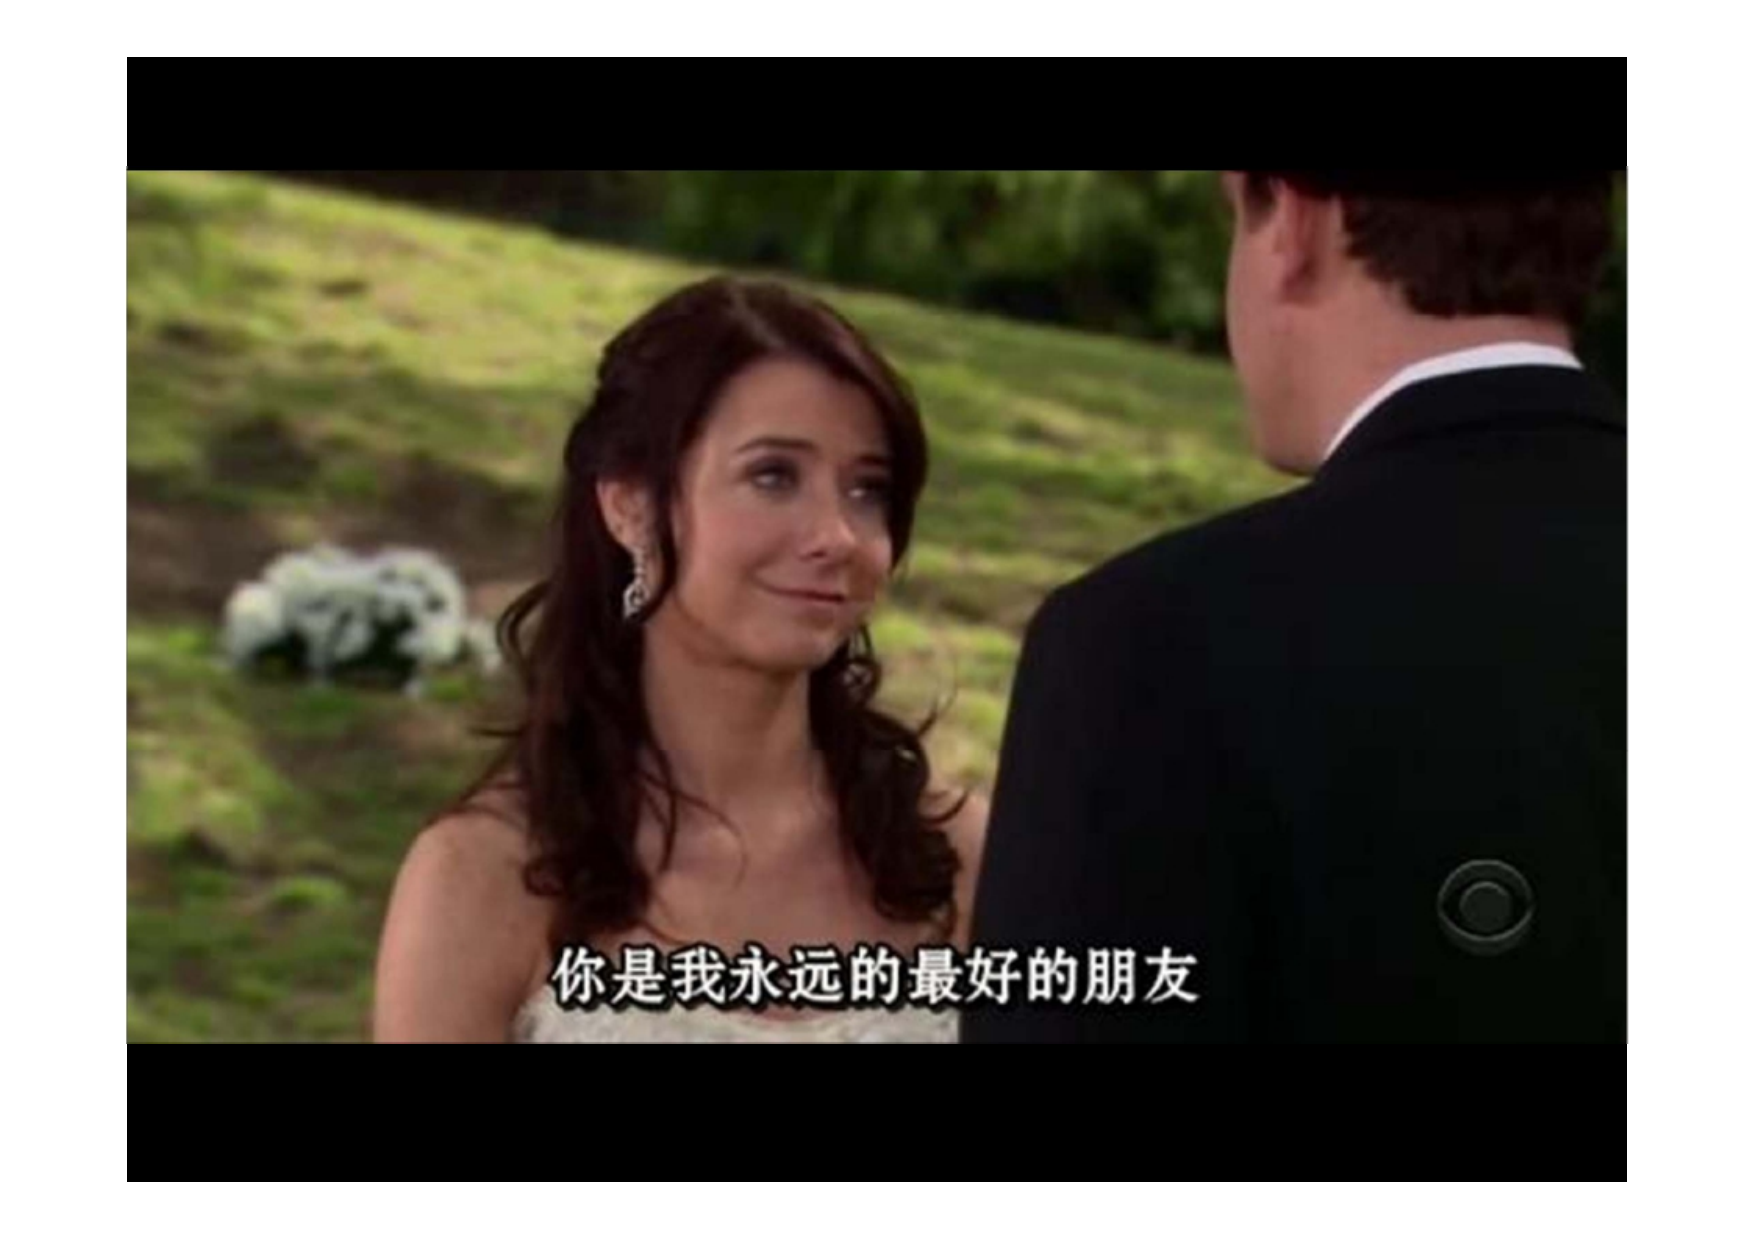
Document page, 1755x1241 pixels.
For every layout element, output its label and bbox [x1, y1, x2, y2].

picture [124, 166, 1630, 1044]
text_box [125, 55, 1629, 165]
text_box [125, 1050, 1629, 1184]
